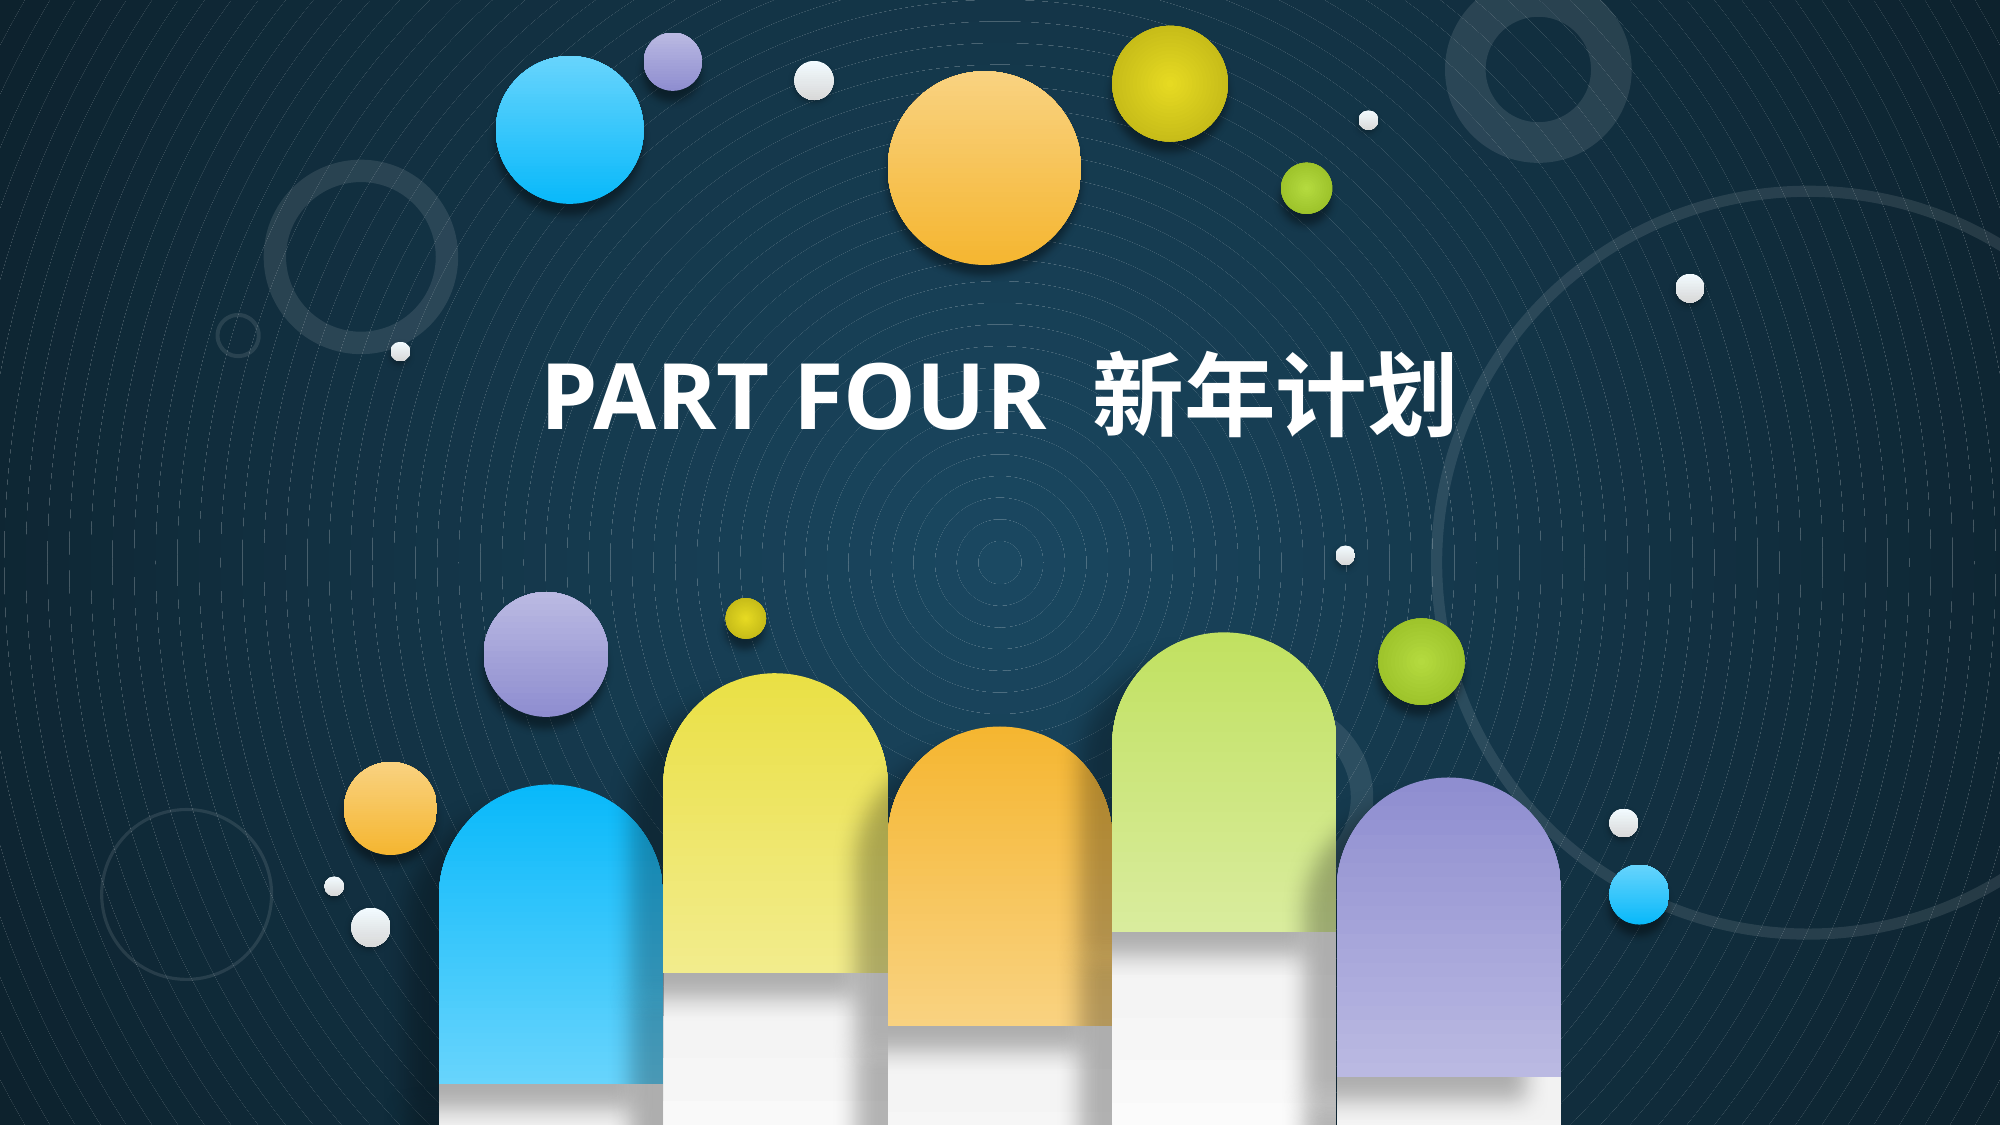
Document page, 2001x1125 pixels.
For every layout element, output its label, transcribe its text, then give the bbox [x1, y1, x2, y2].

text_box [724, 597, 768, 640]
text_box [389, 340, 412, 363]
text_box [343, 761, 438, 857]
text_box [1608, 863, 1671, 926]
text_box [642, 31, 703, 92]
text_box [1112, 632, 1337, 1125]
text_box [887, 726, 1112, 1125]
text_box [1608, 807, 1640, 839]
text_box PART FOUR 新年计划 [525, 330, 1475, 456]
text_box [1674, 272, 1706, 304]
text_box [1377, 617, 1466, 706]
text_box [1357, 109, 1380, 132]
text_box [1279, 161, 1334, 215]
text_box [482, 590, 610, 718]
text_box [663, 673, 888, 1125]
text_box [886, 70, 1083, 267]
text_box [1336, 777, 1562, 1125]
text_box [438, 784, 663, 1125]
text_box [1111, 24, 1229, 143]
text_box [793, 59, 835, 102]
text_box [1334, 544, 1357, 567]
text_box [323, 875, 346, 898]
text_box [350, 906, 392, 948]
text_box [494, 55, 645, 205]
